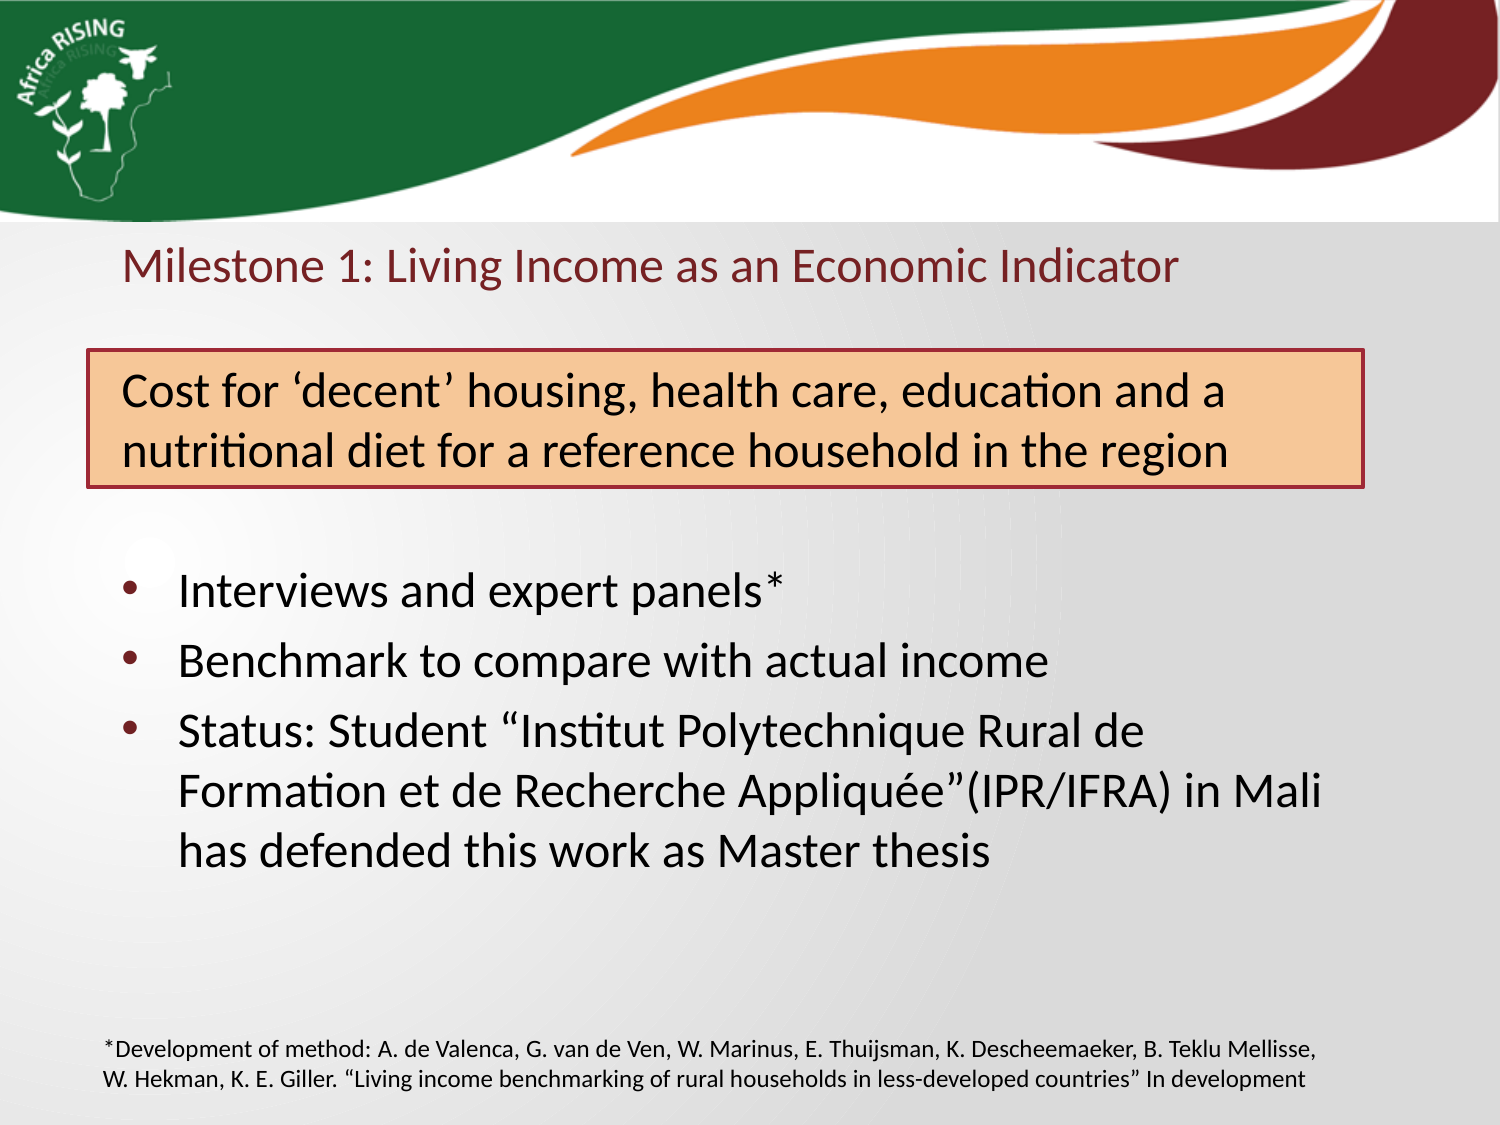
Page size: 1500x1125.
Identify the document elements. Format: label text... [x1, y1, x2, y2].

text_box Cost for ‘decent’ housing, health care, education and a nutritional diet for a reference household in the region Interviews and expert panels* Benchmark to compare with actual income Status: Student “Institut Polytechnique Rural de Formation et de Recherche Appliquée”(IPR/IFRA) in Mali has defended this work as Master thesis [86, 348, 1365, 489]
picture [0, 0, 1499, 222]
list Milestone 1: Living Income as an Economic Indicator [88, 224, 1364, 348]
text_box *Development of method: A. de Valenca, G. van de Ven, W. Marinus, E. Thuijsman, K. Descheemaeker, B. Teklu Mellisse, W. Hekman, K. E. Giller. “Living income benchmarking of rural households in less-developed countries” In development [88, 1024, 1347, 1100]
